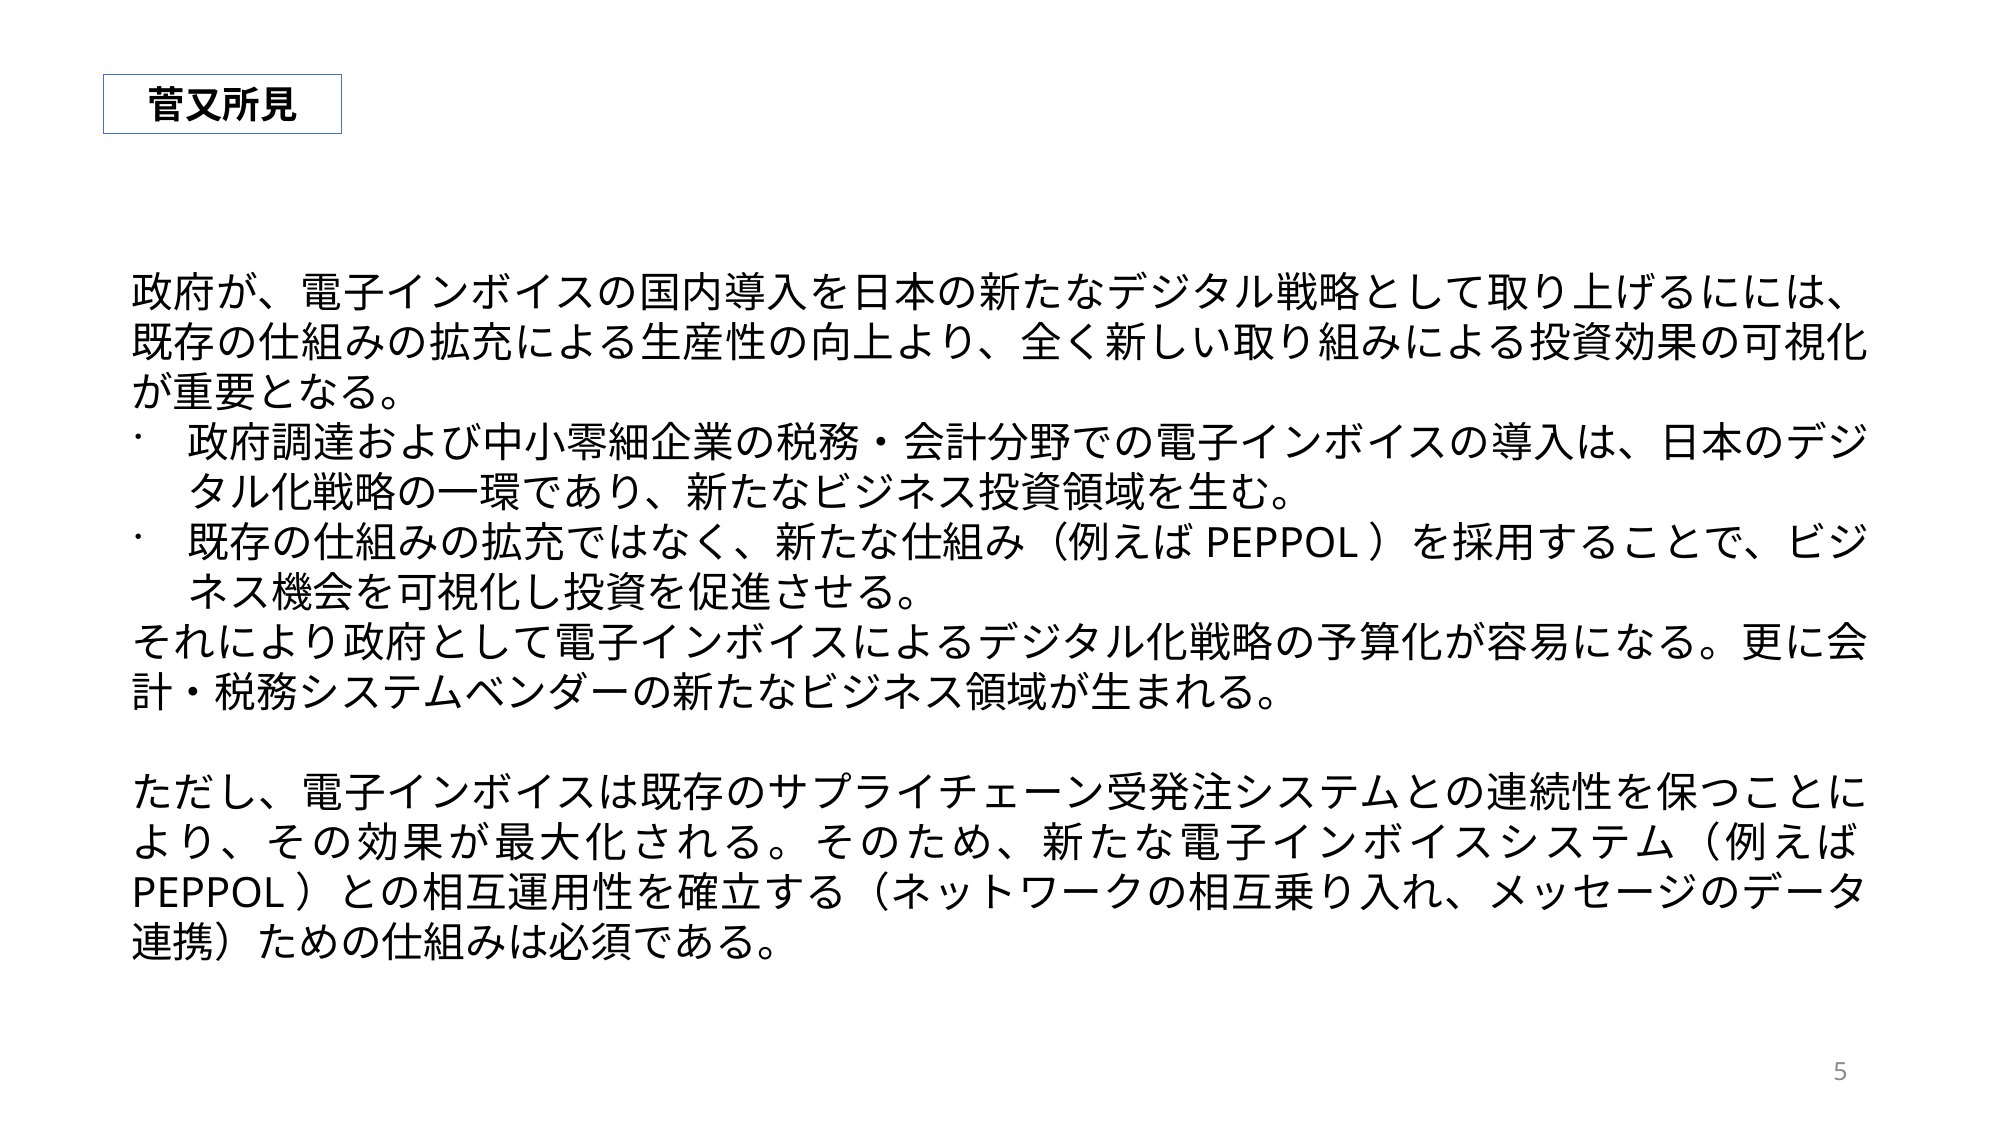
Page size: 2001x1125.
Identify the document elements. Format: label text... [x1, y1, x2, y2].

text_box 政府が、電子インボイスの国内導入を日本の新たなデジタル戦略として取り上げるにには、既存の仕組みの拡充による生産性の向上より、全く新しい取り組みによる投資効果の可視化が重要となる。 政府調達および中小零細企業の税務・会計分野での電子インボイスの導入は、日本のデジタル化戦略の一環であり、新たなビジネス投資領域を生む。 既存の仕組みの拡充ではなく、新たな仕組み（例えばPEPPOL）を採用することで、ビジネス機会を可視化し投資を促進させる。 それにより政府として電子インボイスによるデジタル化戦略の予算化が容易になる。更に会計・税務システムベンダーの新たなビジネス領域が生まれる。 ただし、電子インボイスは既存のサプライチェーン受発注システムとの連続性を保つことにより、その効果が最大化される。そのため、新たな電子インボイスシステム（例えばPEPPOL）との相互運用性を確立する（ネットワークの相互乗り入れ、メッセージのデータ連携）ための仕組みは必須である。 [116, 258, 1884, 1024]
slide_number 5 [1412, 1042, 1863, 1103]
text_box 菅又所見 [103, 74, 342, 134]
